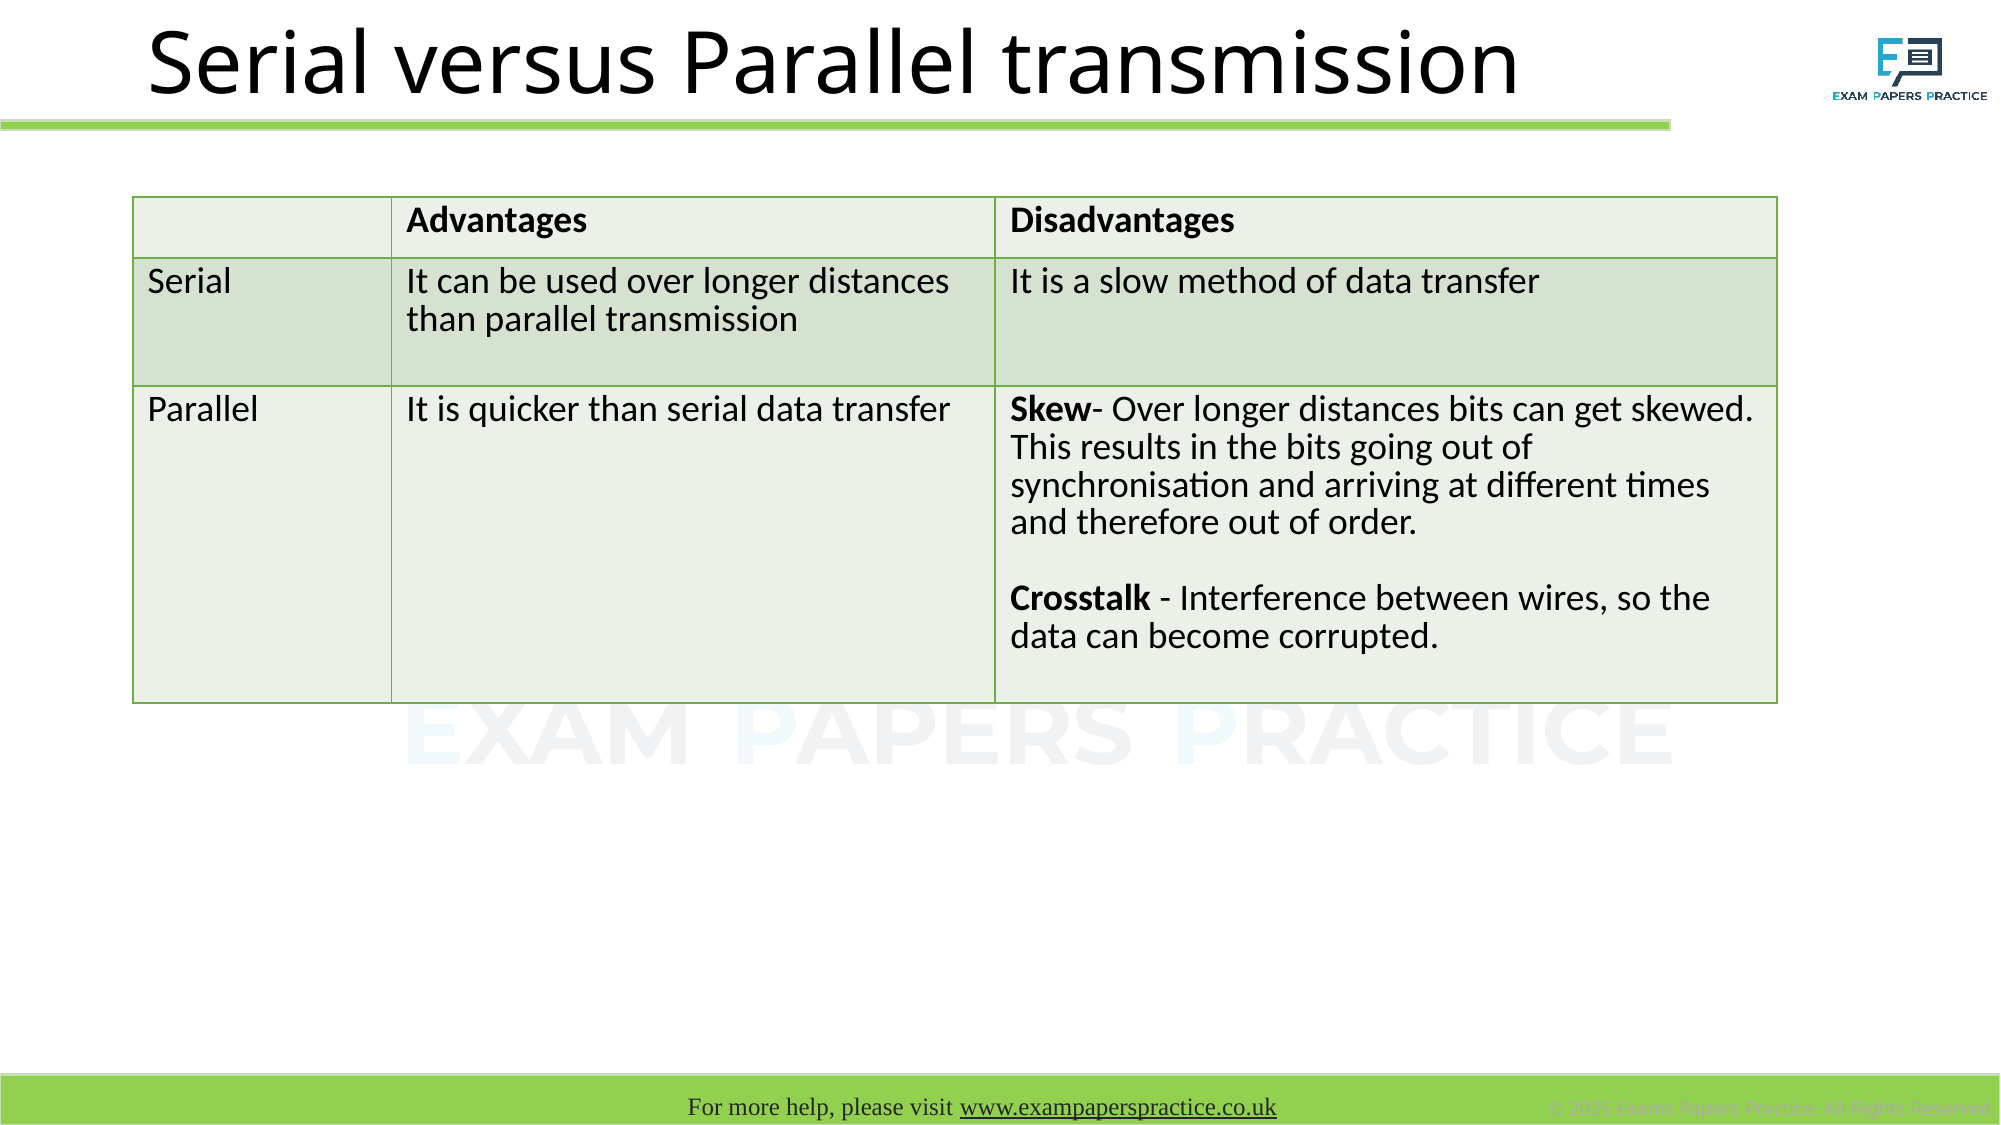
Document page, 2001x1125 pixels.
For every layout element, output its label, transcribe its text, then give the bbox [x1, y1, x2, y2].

table_cell Parallel [134, 387, 391, 702]
table_cell It is quicker than serial data transfer [392, 387, 994, 702]
table_cell Serial [134, 259, 391, 385]
table_cell It is a slow method of data transfer [996, 259, 1776, 385]
title Serial versus Parallel transmission [132, 11, 1858, 121]
table_header Disadvantages [996, 198, 1776, 257]
table_header [134, 198, 391, 257]
table_cell Skew- Over longer distances bits can get skewed. This results in the bits going out of synchronisation and arriving at different times and therefore out of order. Crosstalk - Interference between wires, so the data can become corrupted. [996, 387, 1776, 702]
table_header Advantages [392, 198, 994, 257]
table_cell It can be used over longer distances than parallel transmission [392, 259, 994, 385]
